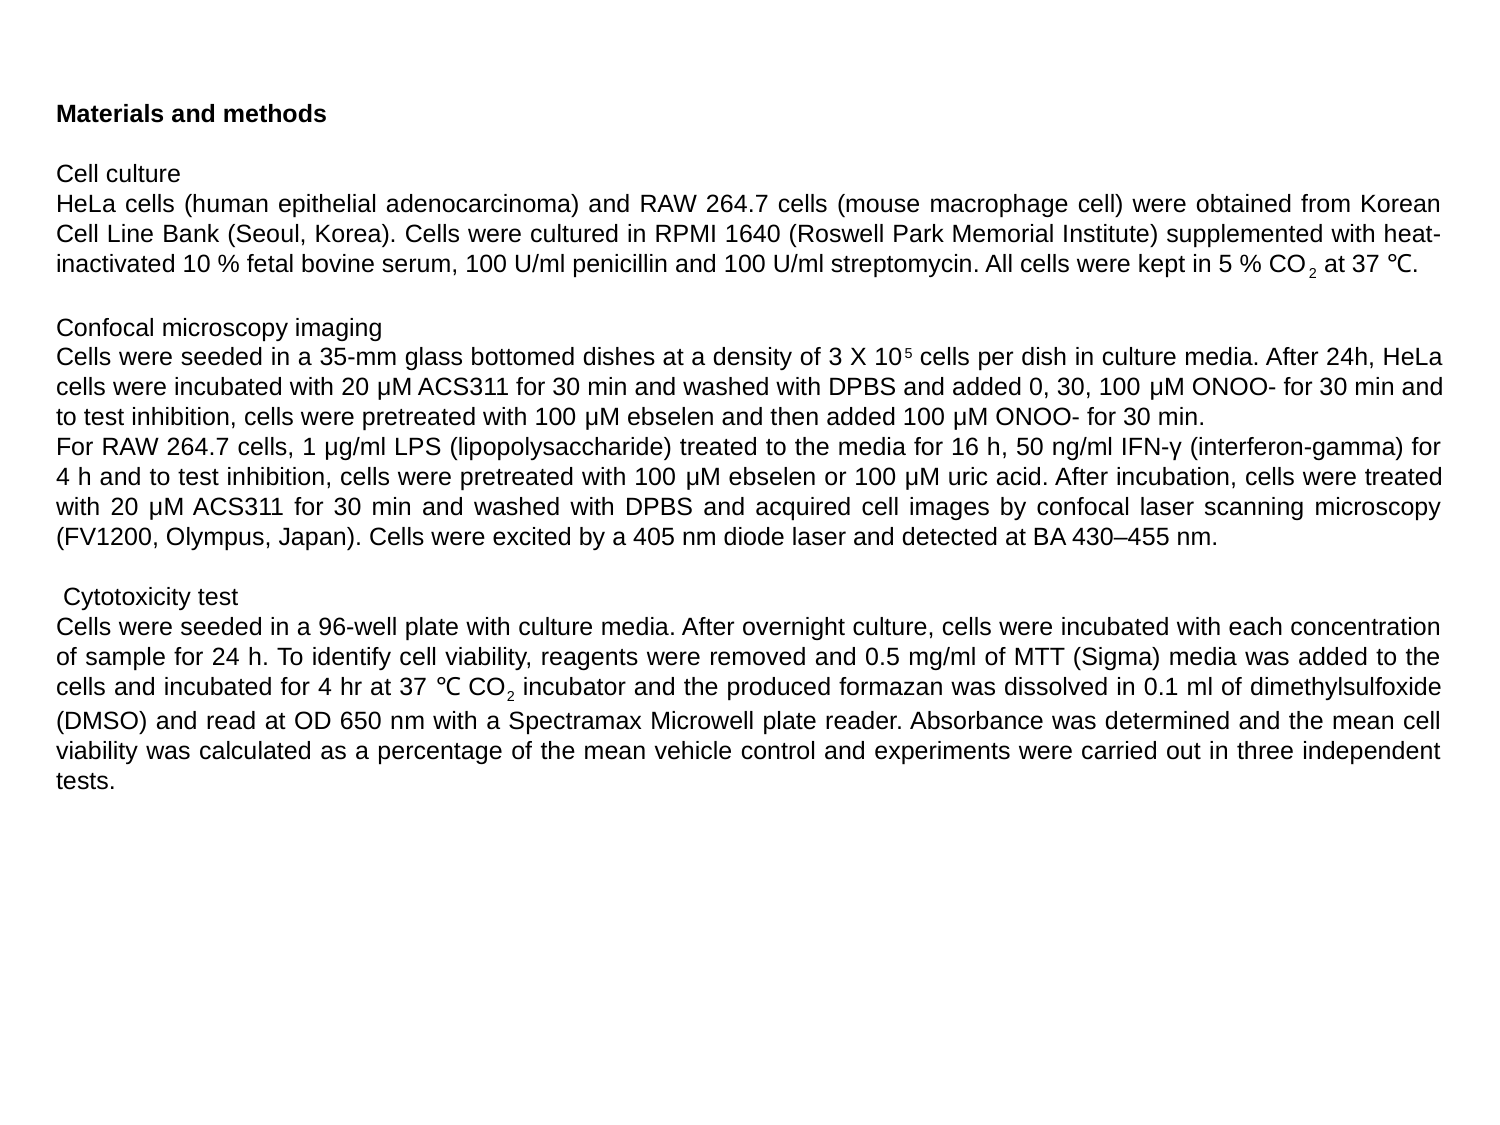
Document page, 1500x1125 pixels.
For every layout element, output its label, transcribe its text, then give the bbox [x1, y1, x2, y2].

text_box Materials and methods Cell culture HeLa cells (human epithelial adenocarcinoma) and RAW 264.7 cells (mouse macrophage cell) were obtained from Korean Cell Line Bank (Seoul, Korea). Cells were cultured in RPMI 1640 (Roswell Park Memorial Institute) supplemented with heat-inactivated 10 % fetal bovine serum, 100 U/ml penicillin and 100 U/ml streptomycin. All cells were kept in 5 % CO2 at 37 ℃. Confocal microscopy imaging Cells were seeded in a 35-mm glass bottomed dishes at a density of 3 X 105 cells per dish in culture media. After 24h, HeLa cells were incubated with 20 μM ACS311 for 30 min and washed with DPBS and added 0, 30, 100 μM ONOO- for 30 min and to test inhibition, cells were pretreated with 100 μM ebselen and then added 100 μM ONOO- for 30 min. For RAW 264.7 cells, 1 μg/ml LPS (lipopolysaccharide) treated to the media for 16 h, 50 ng/ml IFN-γ (interferon-gamma) for 4 h and to test inhibition, cells were pretreated with 100 μM ebselen or 100 μM uric acid. After incubation, cells were treated with 20 μM ACS311 for 30 min and washed with DPBS and acquired cell images by confocal laser scanning microscopy (FV1200, Olympus, Japan). Cells were excited by a 405 nm diode laser and detected at BA 430–455 nm. Cytotoxicity test Cells were seeded in a 96-well plate with culture media. After overnight culture, cells were incubated with each concentration of sample for 24 h. To identify cell viability, reagents were removed and 0.5 mg/ml of MTT (Sigma) media was added to the cells and incubated for 4 hr at 37 ℃ CO2 incubator and the produced formazan was dissolved in 0.1 ml of dimethylsulfoxide (DMSO) and read at OD 650 nm with a Spectramax Microwell plate reader. Absorbance was determined and the mean cell viability was calculated as a percentage of the mean vehicle control and experiments were carried out in three independent tests. [41, 89, 1459, 832]
